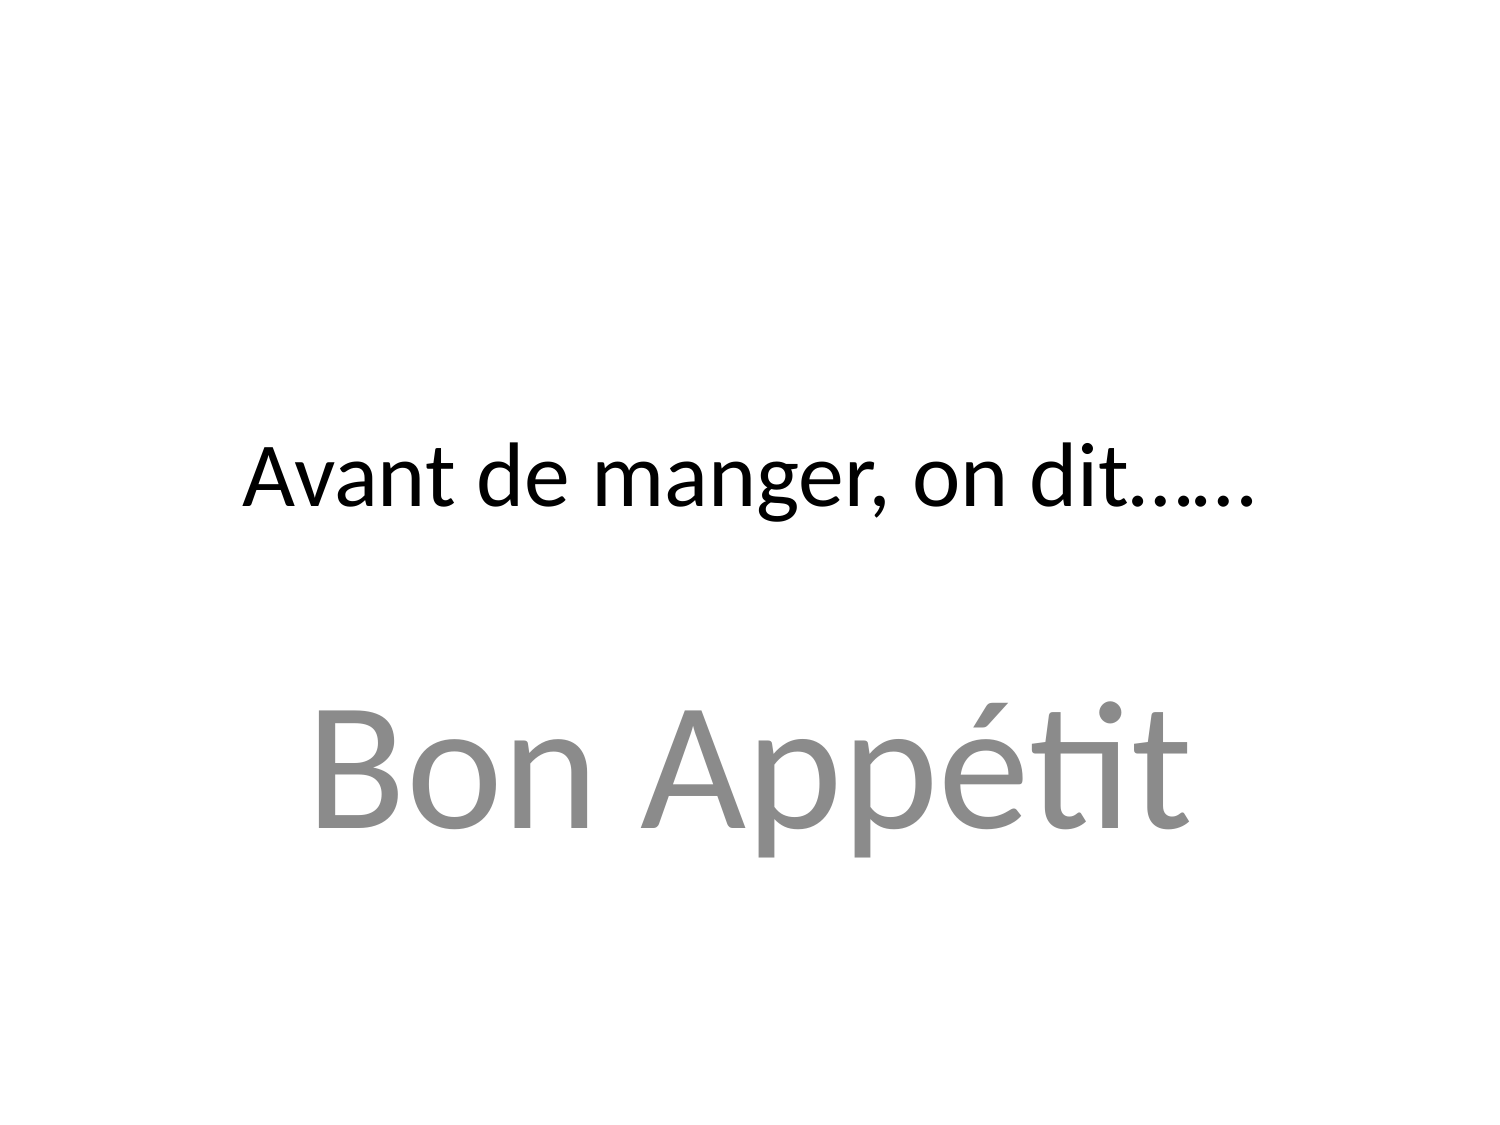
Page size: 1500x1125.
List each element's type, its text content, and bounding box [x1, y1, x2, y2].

subtitle Bon Appétit [225, 637, 1275, 925]
title Avant de manger, on dit…… [112, 349, 1388, 591]
